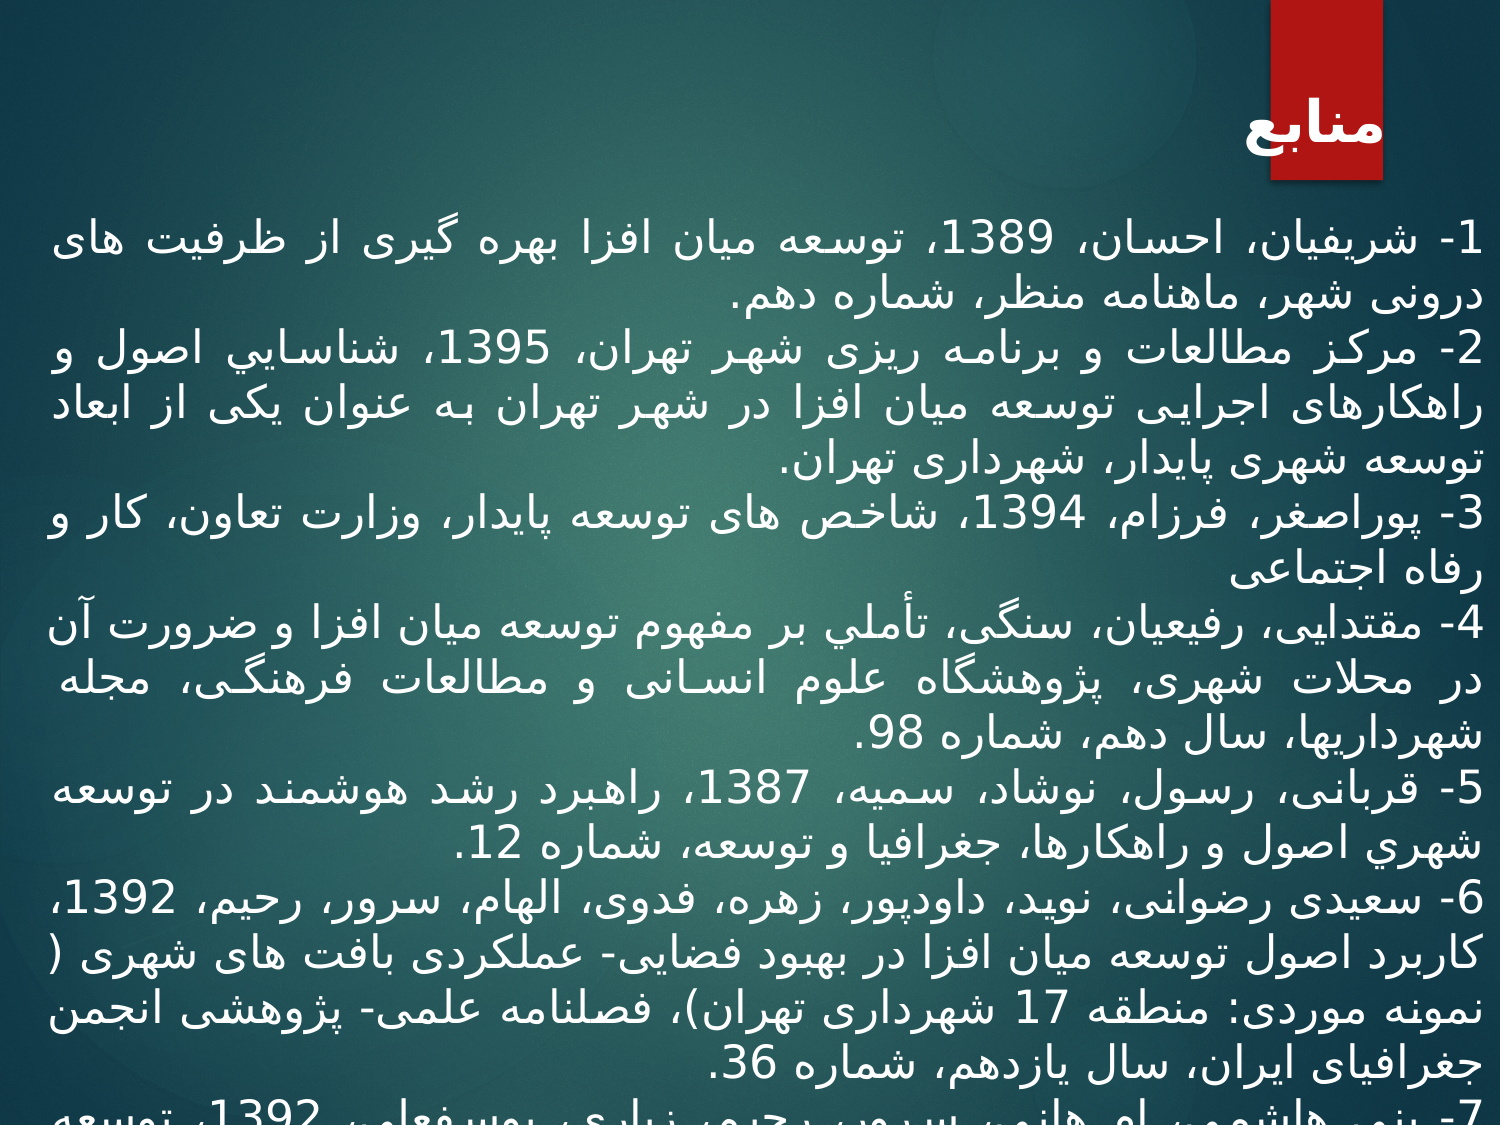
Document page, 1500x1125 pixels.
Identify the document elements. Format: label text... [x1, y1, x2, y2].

text_box منابع [698, 76, 1402, 200]
text_box 1- شریفیان، احسان، 1389، توسعه میان افزا بهره گیری از ظرفیت های درونی شهر، ماهنامه منظر، شماره دهم. 2- مرکز مطالعات و برنامه ریزی شهر تهران، 1395، شناسایي اصول و راهکارهای اجرایی توسعه میان افزا در شهر تهران به عنوان یکی از ابعاد توسعه شهری پایدار، شهرداری تهران. 3- پوراصغر، فرزام، 1394، شاخص های توسعه پایدار، وزارت تعاون، کار و رفاه اجتماعی 4- مقتدایی، رفیعیان، سنگی، تأملي بر مفهوم توسعه ميان افزا و ضرورت آن در محلات شهرى، پژوهشگاه علوم انسانی و مطالعات فرهنگی، مجله شهرداریها، سال دهم، شماره 98. 5- قربانی، رسول، نوشاد، سمیه، 1387، راهبرد رشد هوشمند در توسعه شهري اصول و راهكارها، جغرافیا و توسعه، شماره 12. 6- سعیدی رضوانی، نوید، داودپور، زهره، فدوی، الهام، سرور، رحیم، 1392، کاربرد اصول توسعه میان افزا در بهبود فضایی- عملکردی بافت های شهری ( نمونه موردی: منطقه 17 شهرداری تهران)، فصلنامه علمی- پژوهشی انجمن جغرافیای ایران، سال یازدهم، شماره 36. 7- بنی هاشمی، ام هانی، سرور، رحیم، زیاری، یوسفعلی، 1392، توسعه میان افزا در بافت هاي فرسوده شهري (مورد مطالعه: محله خانی آباد تهران)، فصلنامه جغرافیایی سرزمین، سال دهم، شماره 40. [32, 200, 1500, 1125]
